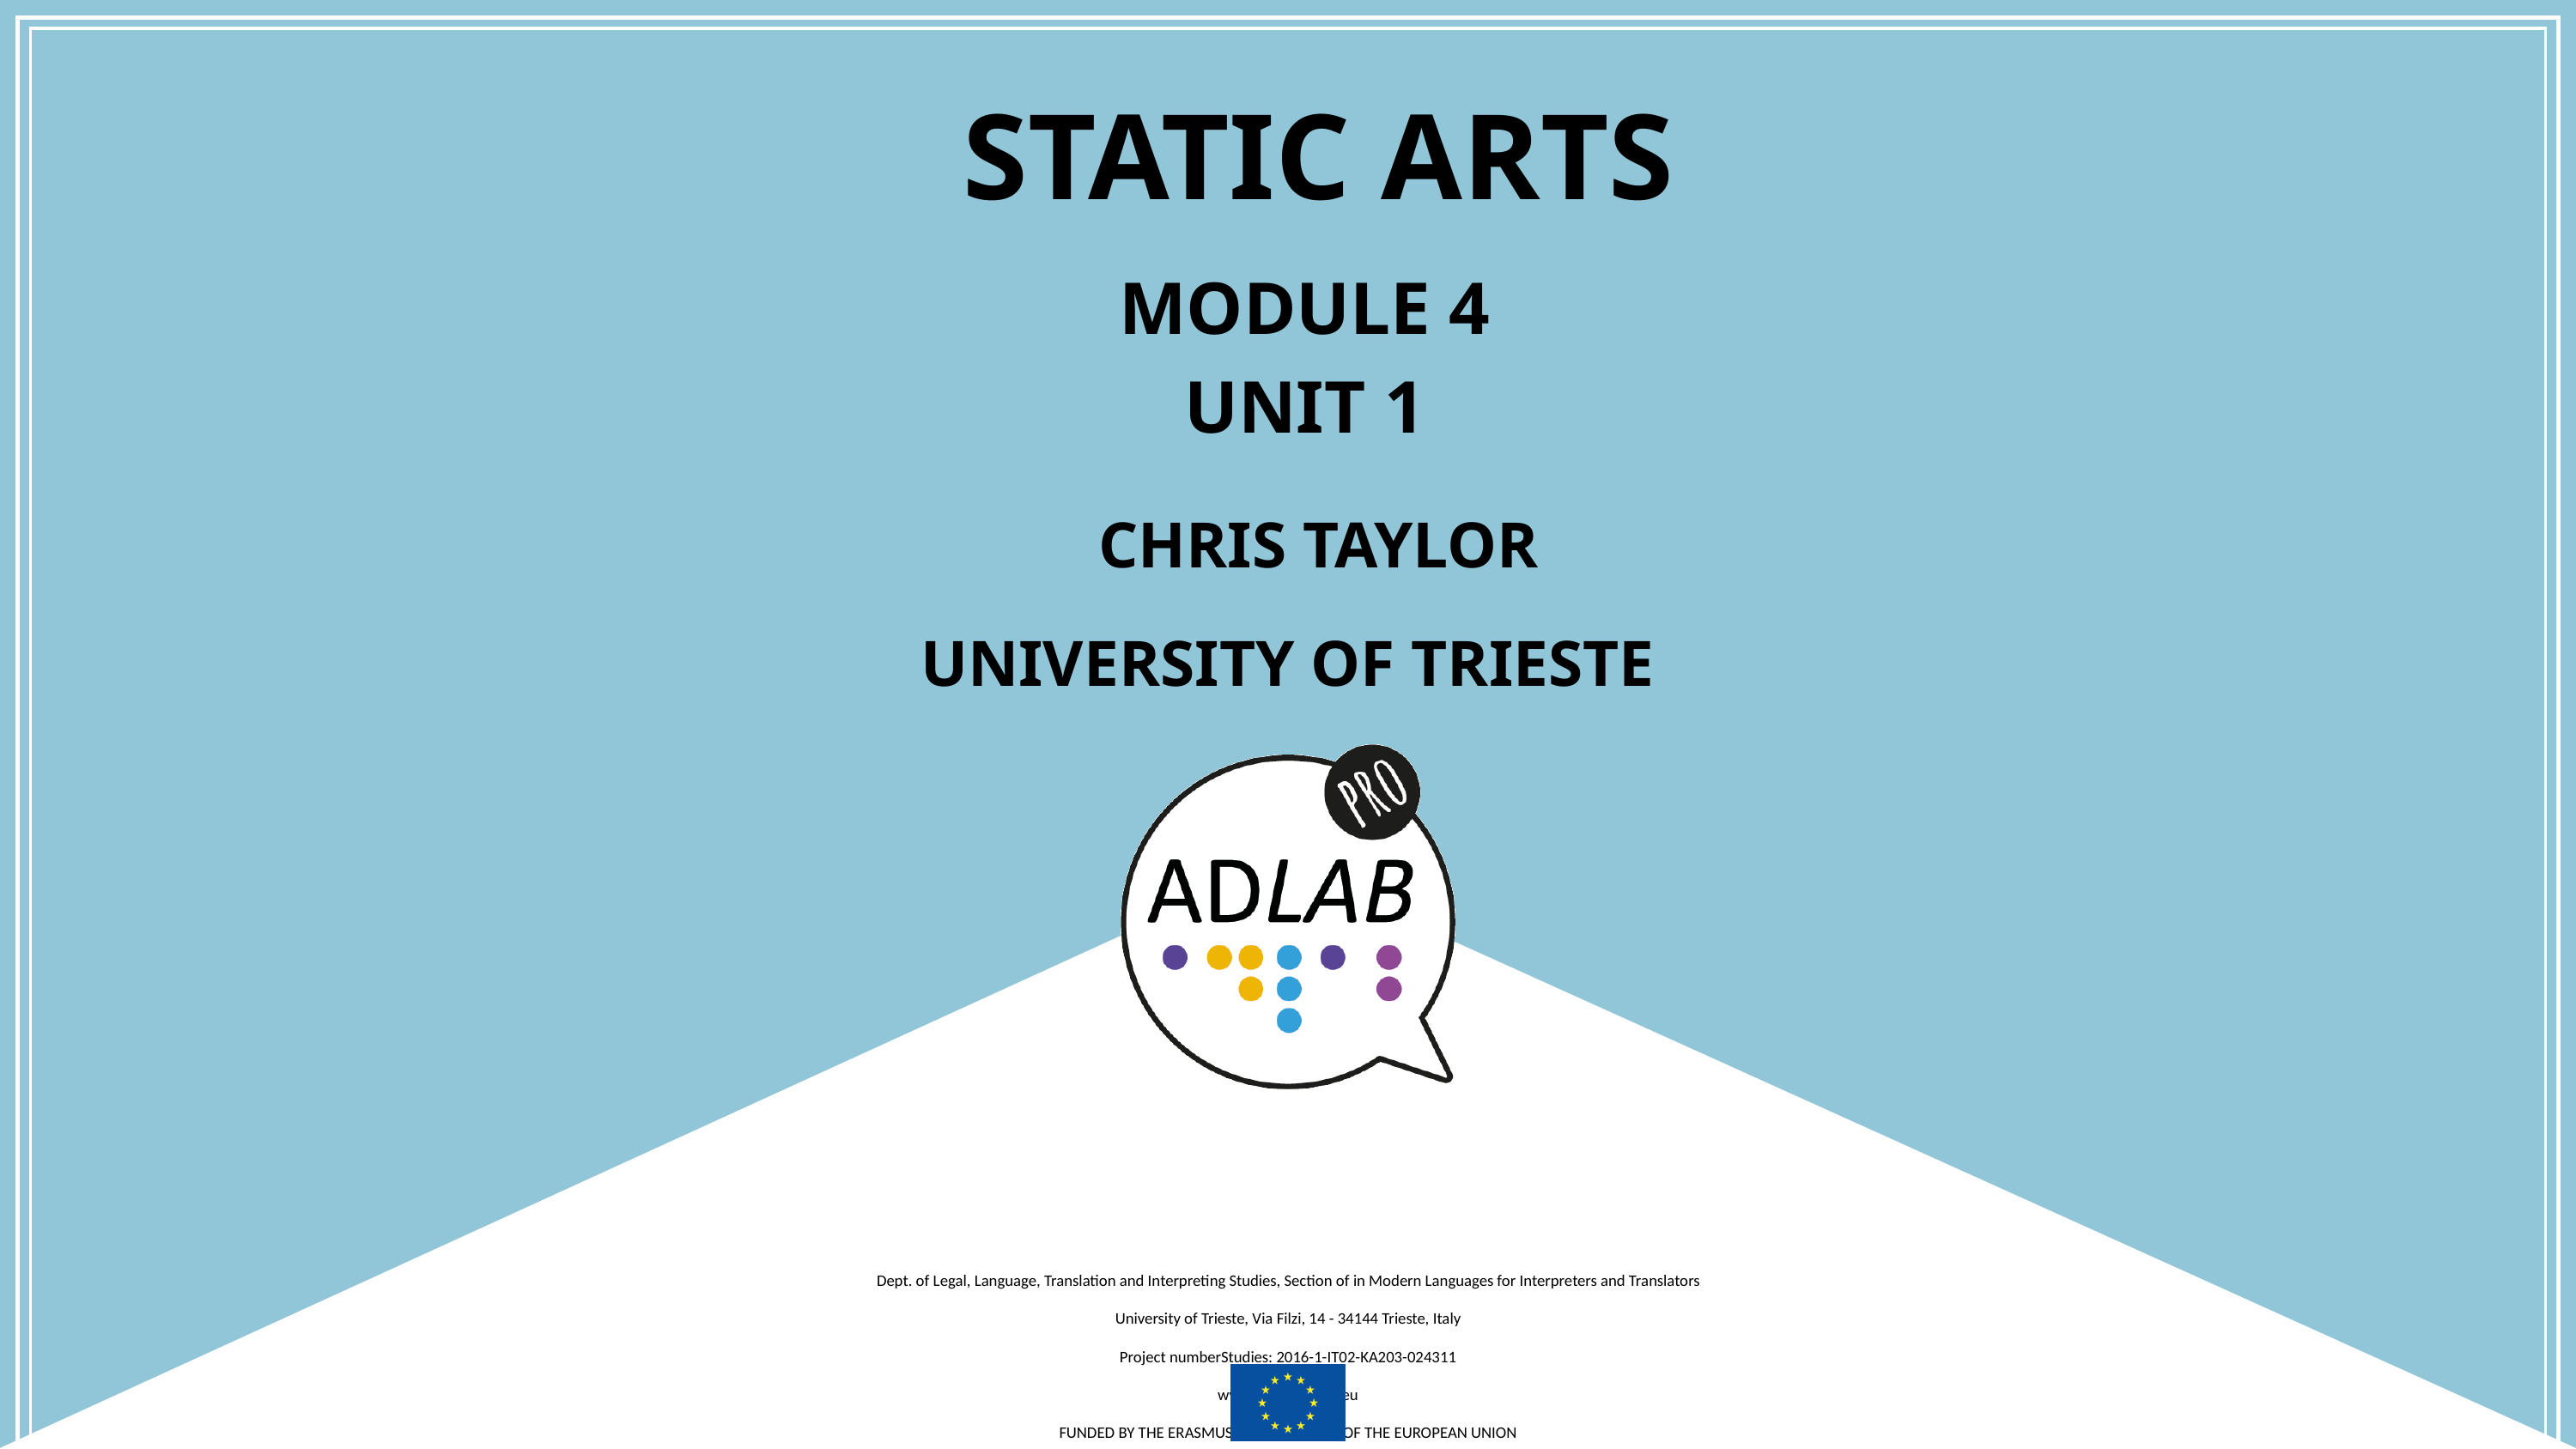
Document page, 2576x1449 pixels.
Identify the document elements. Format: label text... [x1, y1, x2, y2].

title Static arts [144, 91, 2494, 252]
list Chris taylor [185, 507, 2452, 603]
list University of trieste [322, 626, 2254, 721]
picture [1230, 1364, 1346, 1441]
list Module 4 Unit 1 [338, 266, 2271, 477]
picture [1111, 736, 1465, 1089]
